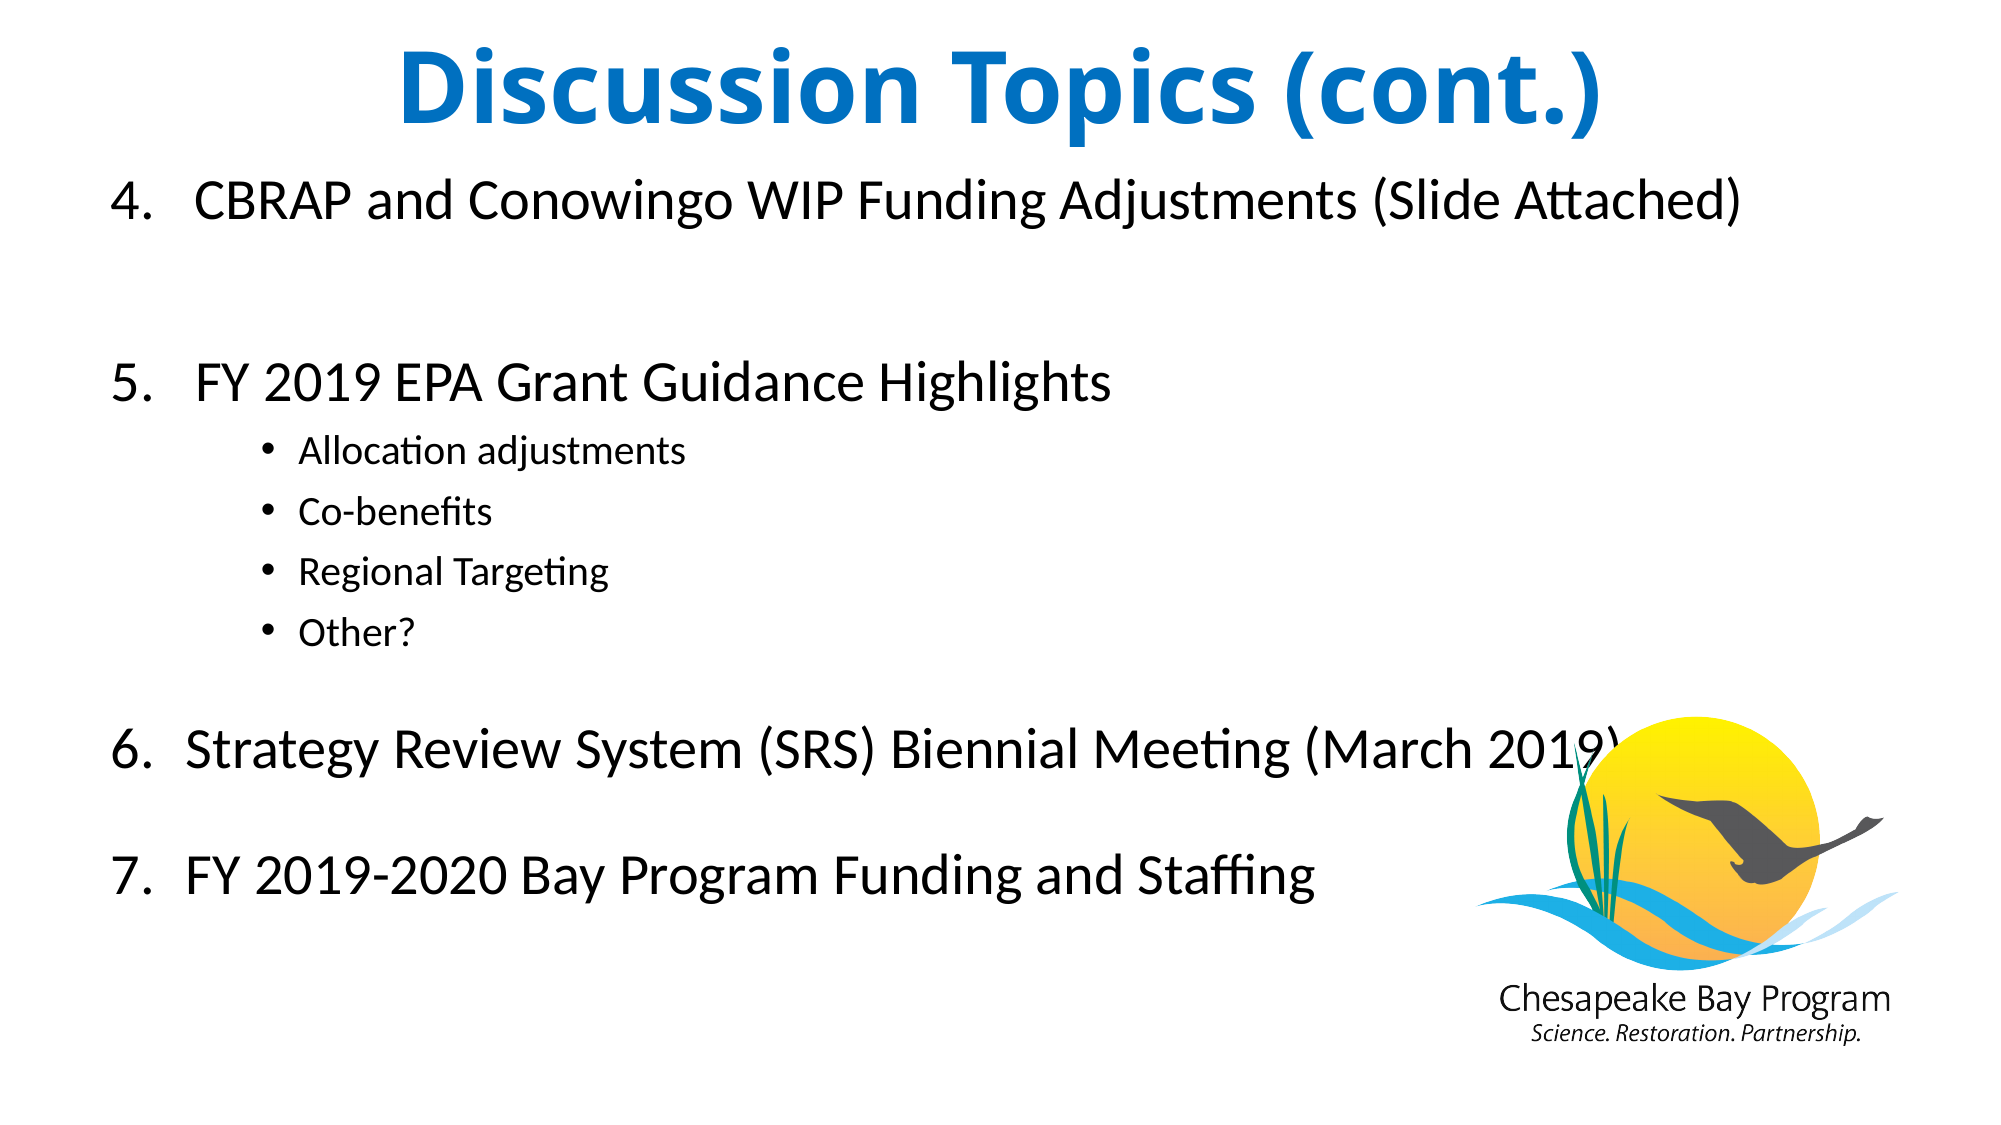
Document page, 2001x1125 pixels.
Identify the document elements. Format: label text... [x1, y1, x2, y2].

title Discussion Topics (cont.) [137, 11, 1863, 171]
list 4. CBRAP and Conowingo WIP Funding Adjustments (Slide Attached) FY 2019 EPA Grant Guidance Highlights Allocation adjustments Co-benefits Regional Targeting Other? Strategy Review System (SRS) Biennial Meeting (March 2019) FY 2019-2020 Bay Program Funding and Staffing [95, 153, 1821, 994]
picture [1475, 714, 1899, 1046]
